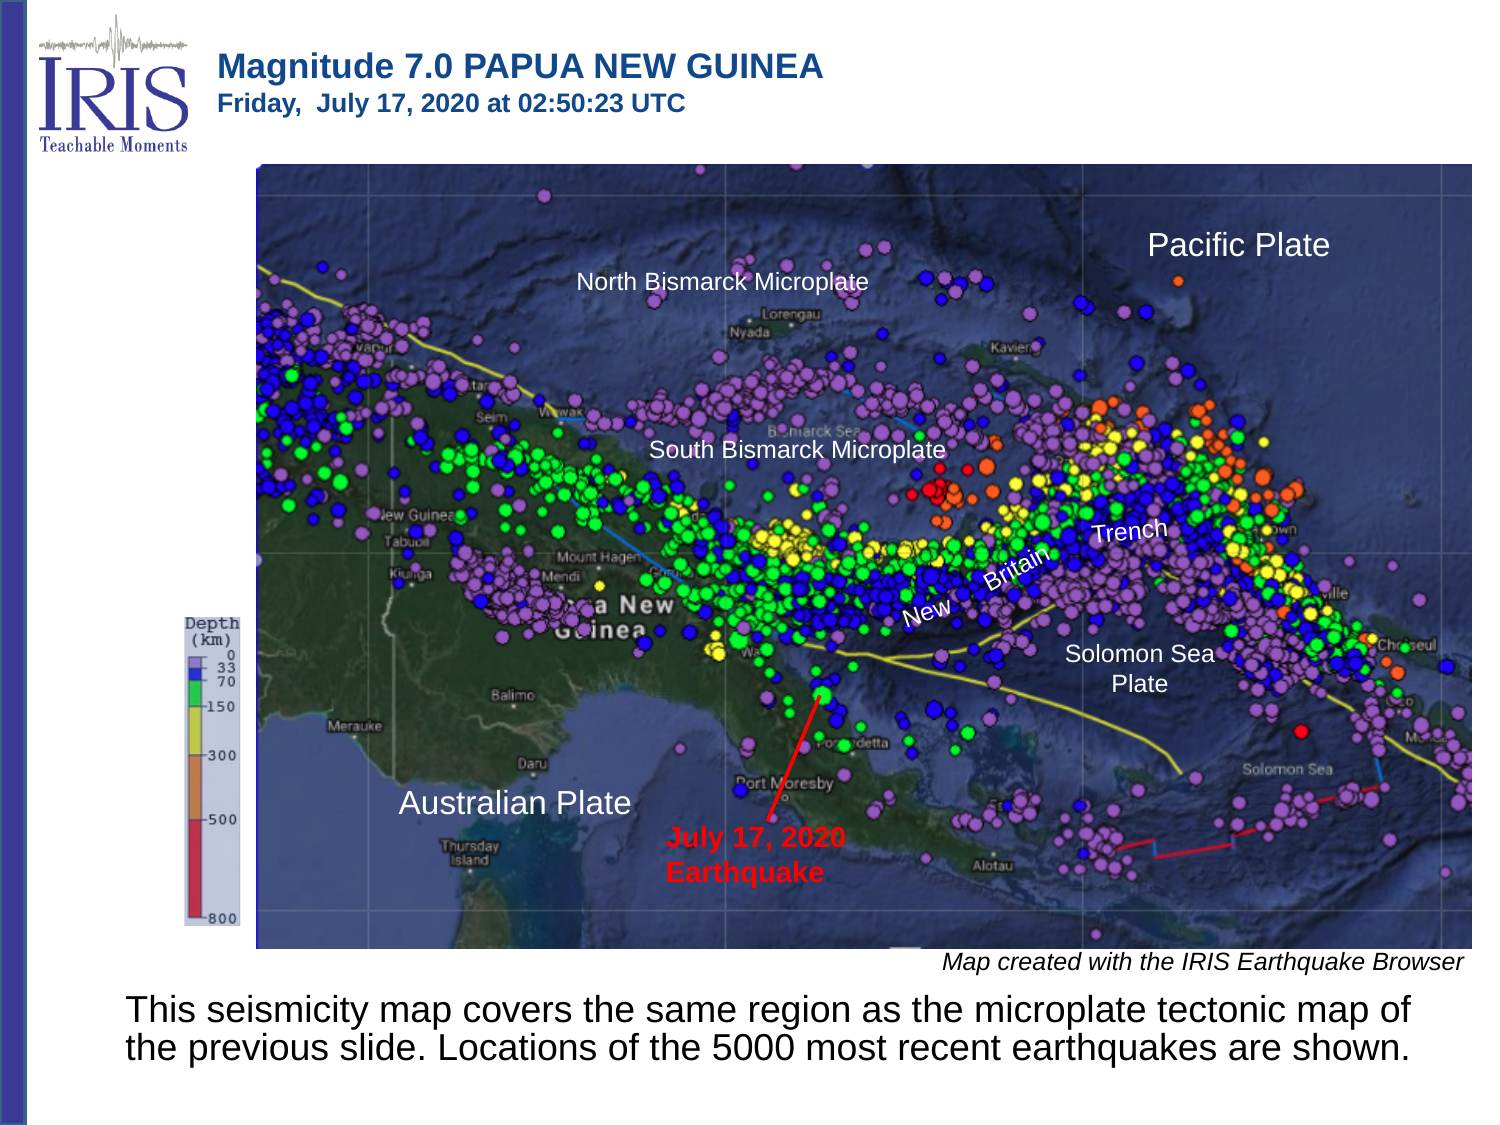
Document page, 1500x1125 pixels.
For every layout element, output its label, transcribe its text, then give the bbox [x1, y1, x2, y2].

picture [255, 164, 1472, 949]
text_box Map created with the IRIS Earthquake Browser [927, 938, 1500, 983]
text_box Magnitude 7.0 PAPUA NEW GUINEA Friday, July 17, 2020 at 02:50:23 UTC [202, 0, 1499, 125]
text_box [317, 215, 1400, 835]
picture [39, 12, 188, 165]
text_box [766, 695, 821, 822]
picture [184, 617, 241, 926]
text_box This seismicity map covers the same region as the microplate tectonic map of the previous slide. Locations of the 5000 most recent earthquakes are shown. [110, 985, 1461, 1113]
text_box [0, 0, 27, 1125]
